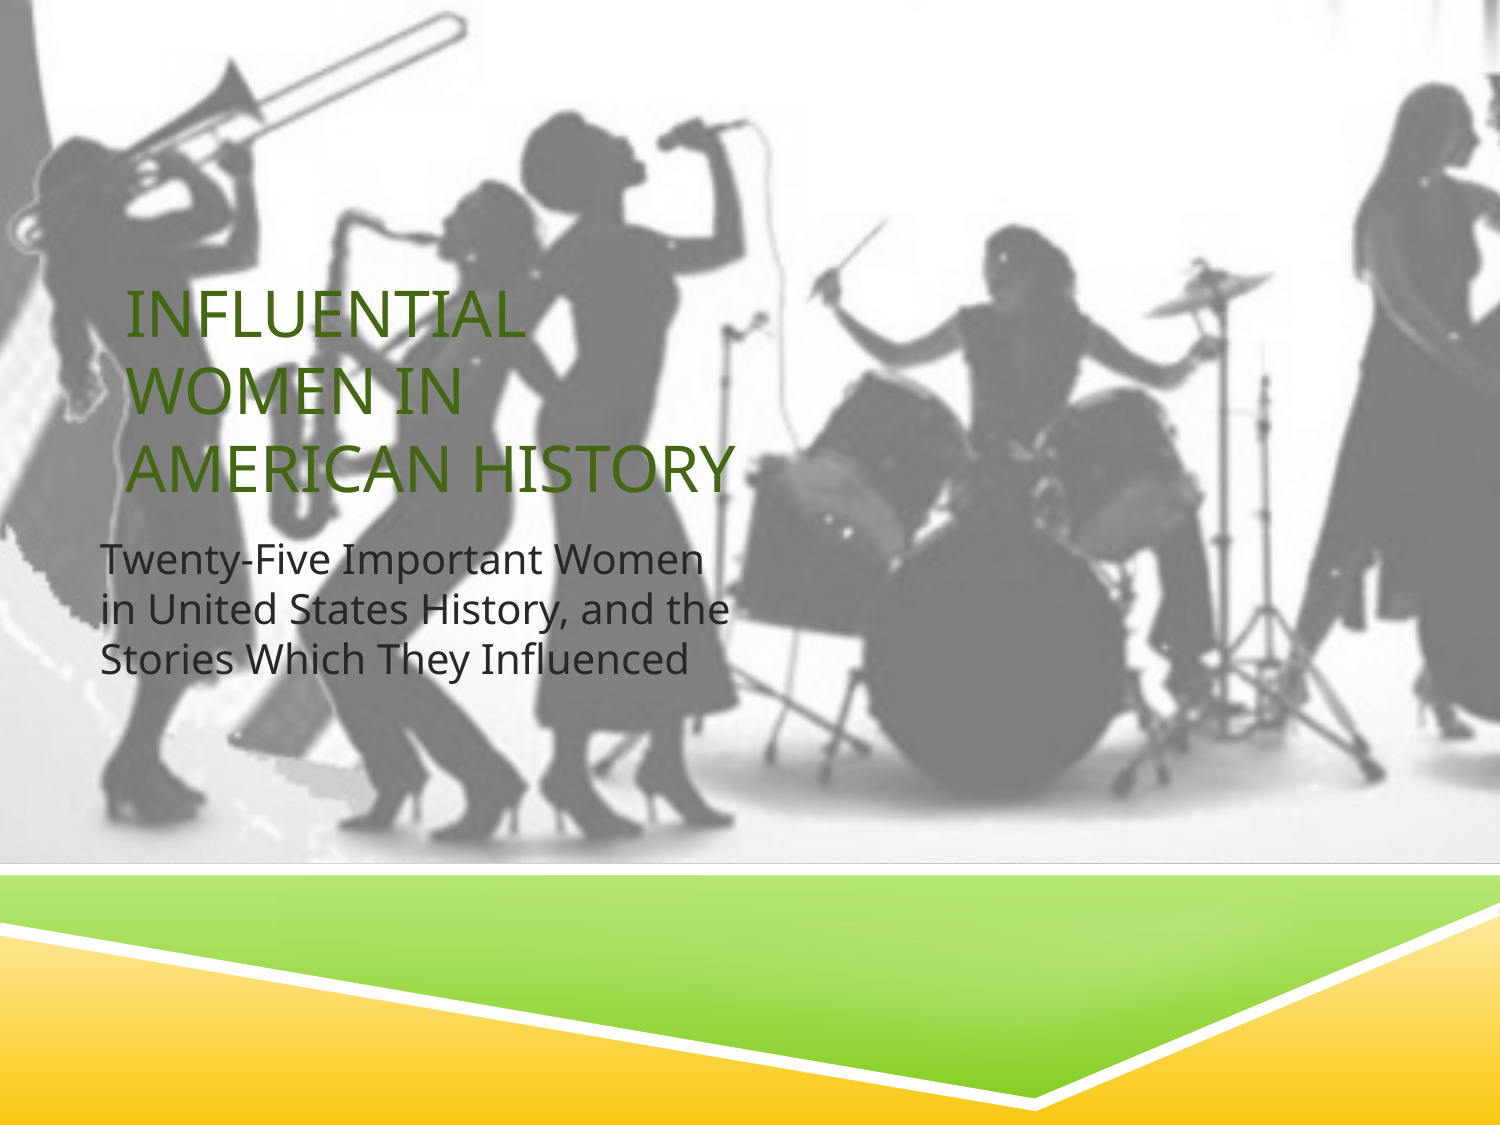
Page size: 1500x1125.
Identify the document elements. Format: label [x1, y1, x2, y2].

picture [0, 0, 1500, 863]
